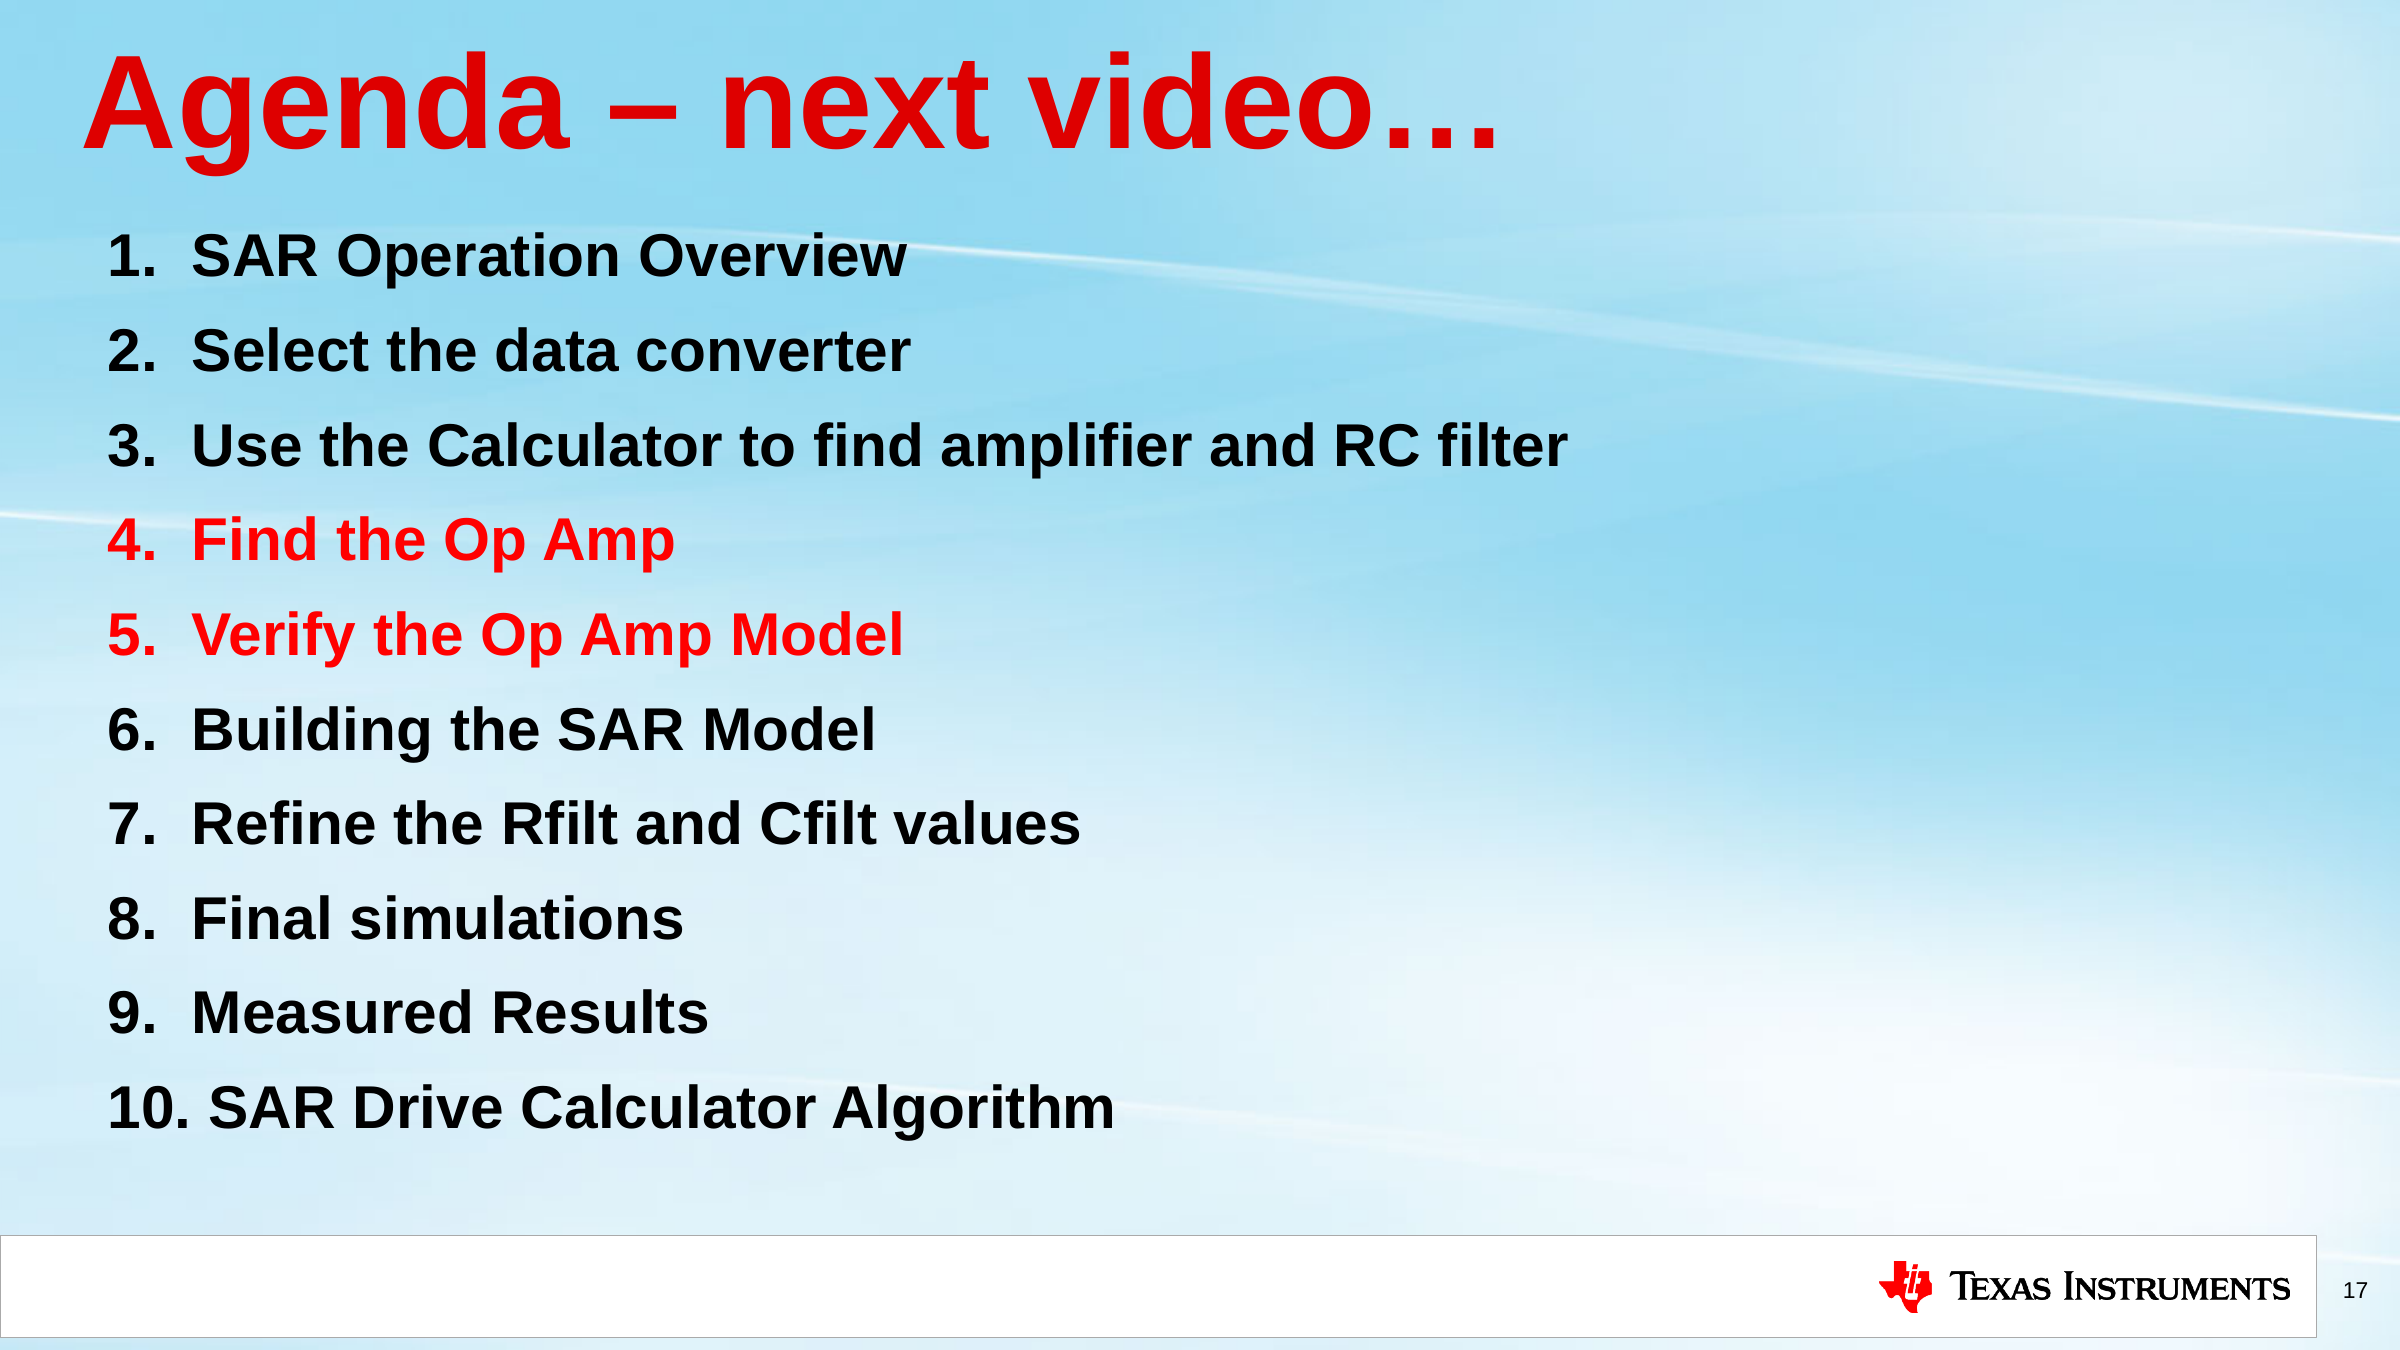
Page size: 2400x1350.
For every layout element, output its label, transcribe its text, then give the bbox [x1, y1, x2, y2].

picture [1879, 1307, 2290, 1313]
slide_number 17 [1828, 1265, 2389, 1307]
picture [1879, 1261, 2290, 1265]
text_box SAR Operation Overview Select the data converter Use the Calculator to find amplifier and RC filter Find the Op Amp Verify the Op Amp Model Building the SAR Model Refine the Rfilt and Cfilt values Final simulations Measured Results SAR Drive Calculator Algorithm [87, 206, 2310, 1180]
text_box Agenda – next video… [60, 28, 2281, 189]
picture [0, 0, 2400, 1350]
